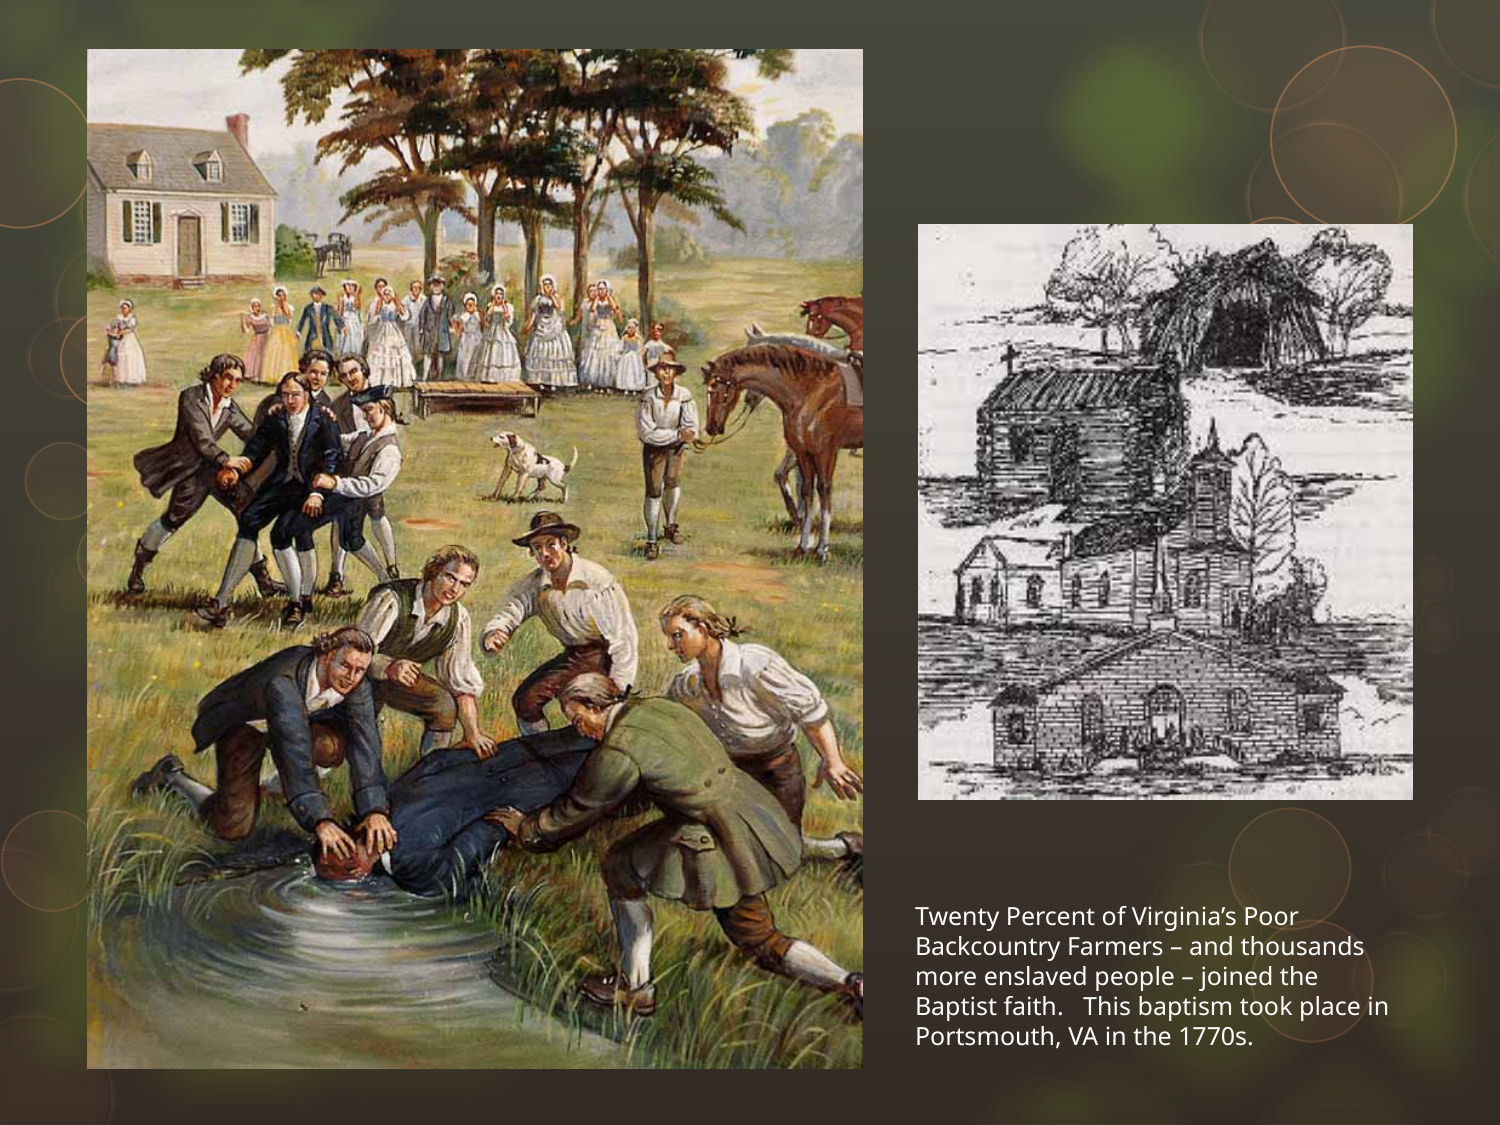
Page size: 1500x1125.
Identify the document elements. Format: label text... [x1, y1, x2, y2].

picture [917, 224, 1413, 801]
title Twenty Percent of Virginia’s Poor Backcountry Farmers – and thousands more enslaved people – joined the Baptist faith. This baptism took place in Portsmouth, VA in the 1770s. [900, 887, 1413, 1065]
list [86, 49, 863, 1069]
